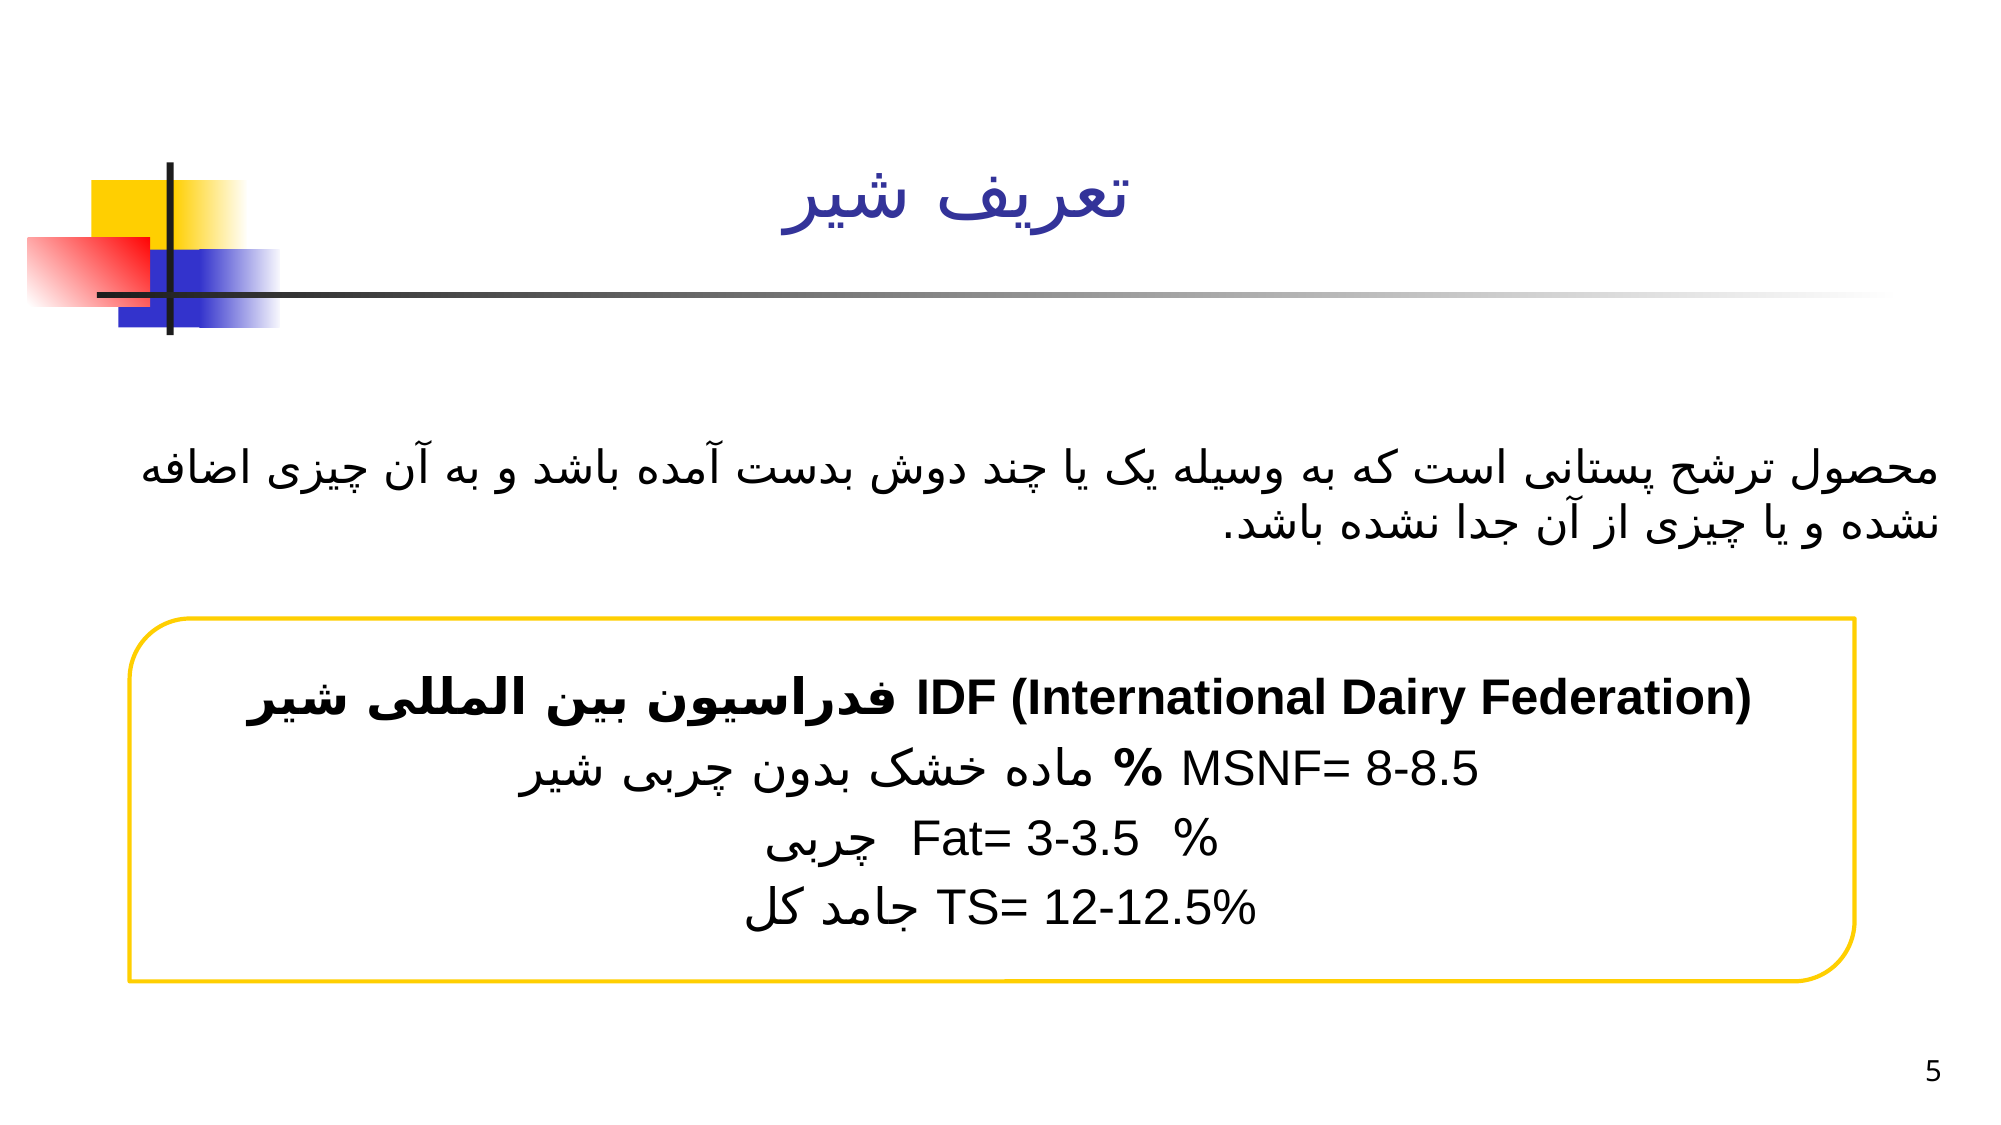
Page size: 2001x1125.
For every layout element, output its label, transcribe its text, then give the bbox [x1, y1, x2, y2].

text_box IDF (International Dairy Federation) فدراسیون بین المللی شیر MSNF= 8-8.5 % ماده خشک بدون چربی شیر % Fat= 3-3.5 چربی TS= 12-12.5% جامد کل [127, 616, 1857, 984]
text_box محصول ترشح پستانی است که به وسیله یک یا چند دوش بدست آمده باشد و به آن چیزی اضافه نشده و یا چیزی از آن جدا نشده باشد. [45, 430, 1957, 555]
slide_number 5 [1540, 1023, 1958, 1100]
title تعریف شیر [106, 61, 1811, 240]
